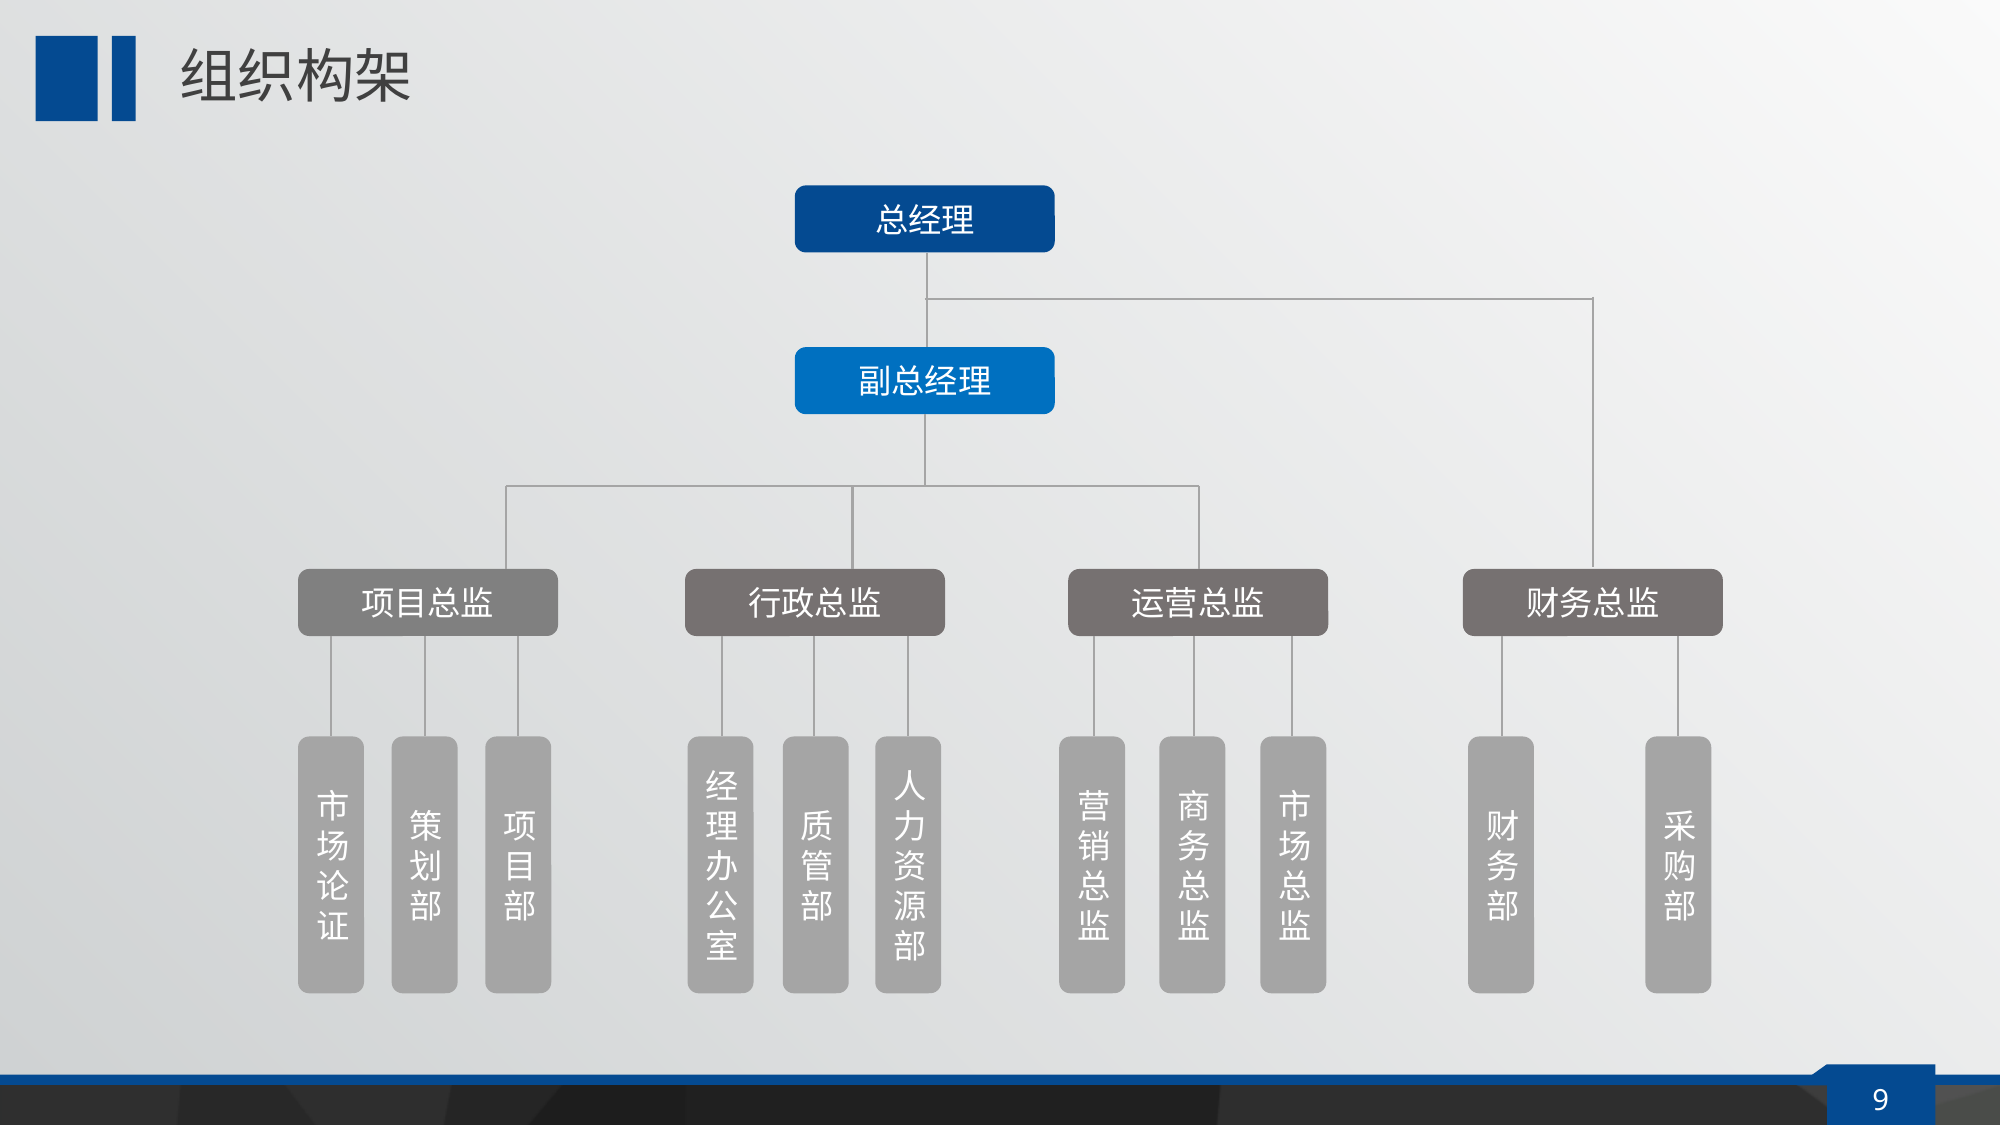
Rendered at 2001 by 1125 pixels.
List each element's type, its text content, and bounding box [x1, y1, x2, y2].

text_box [505, 252, 1593, 569]
picture [0, 1085, 1827, 1125]
picture [1936, 1085, 2000, 1125]
text_box 财务总监 [1461, 567, 1724, 637]
text_box 总经理 [793, 184, 1056, 252]
text_box 项目总监 [297, 567, 560, 636]
text_box 行政总监 [684, 569, 947, 636]
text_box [298, 636, 1712, 994]
text_box 运营总监 [1067, 569, 1330, 636]
title 组织构架 [164, 36, 953, 122]
